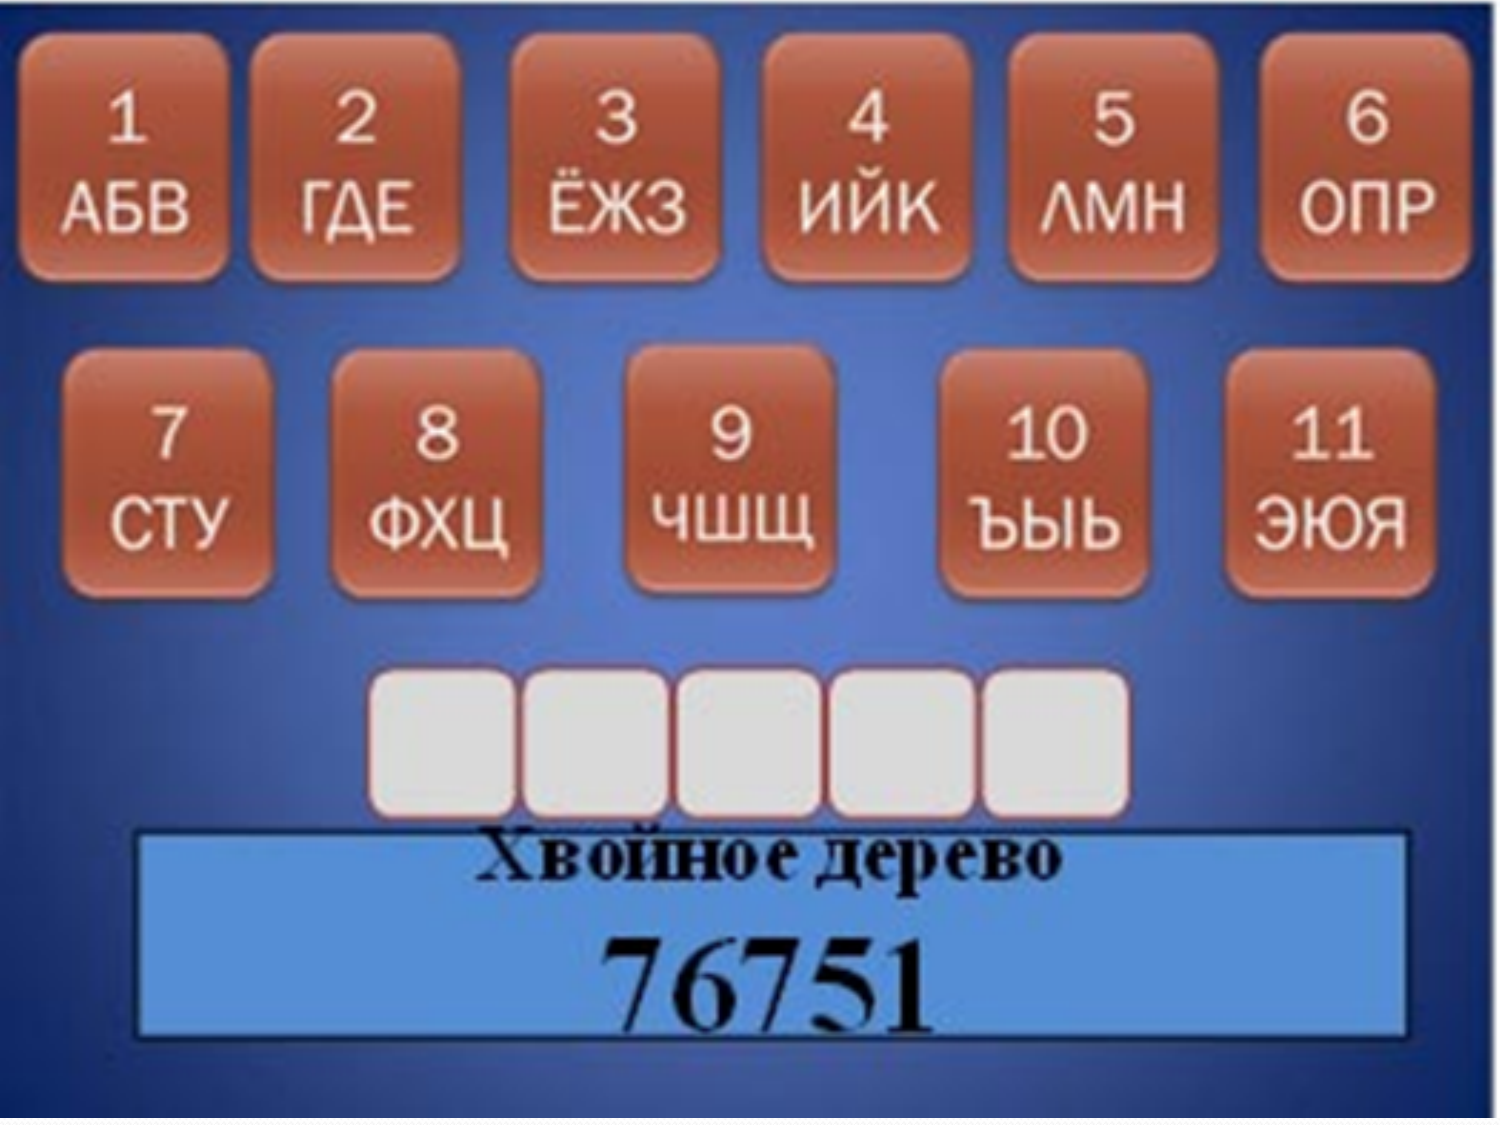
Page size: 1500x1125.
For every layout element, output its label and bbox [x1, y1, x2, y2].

list [0, 0, 1500, 1118]
